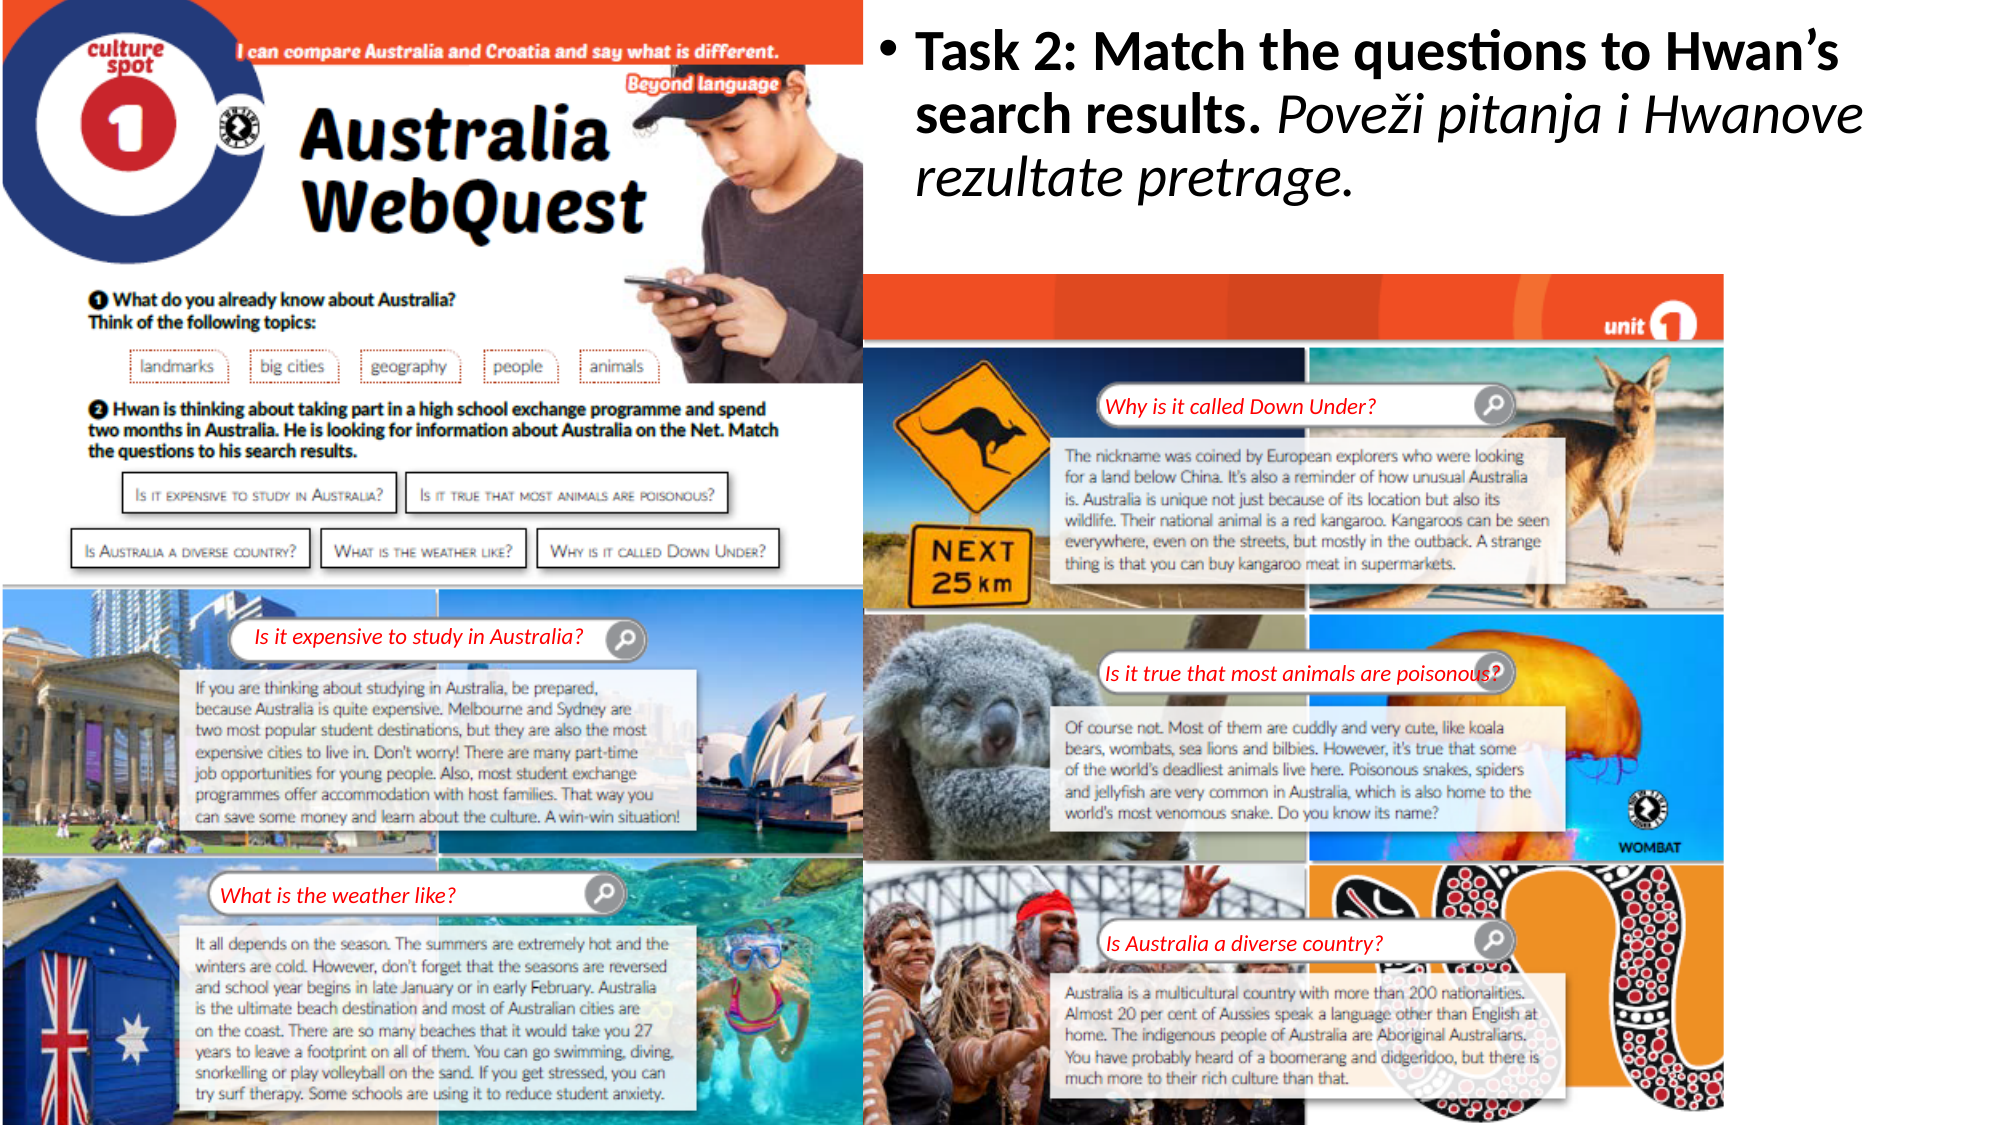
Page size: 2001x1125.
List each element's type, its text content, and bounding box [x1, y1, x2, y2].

picture [2, 0, 1724, 1125]
list Task 2: Match the questions to Hwan’s search results. Poveži pitanja i Hwanove rezultate pretrage. [864, 12, 1902, 263]
